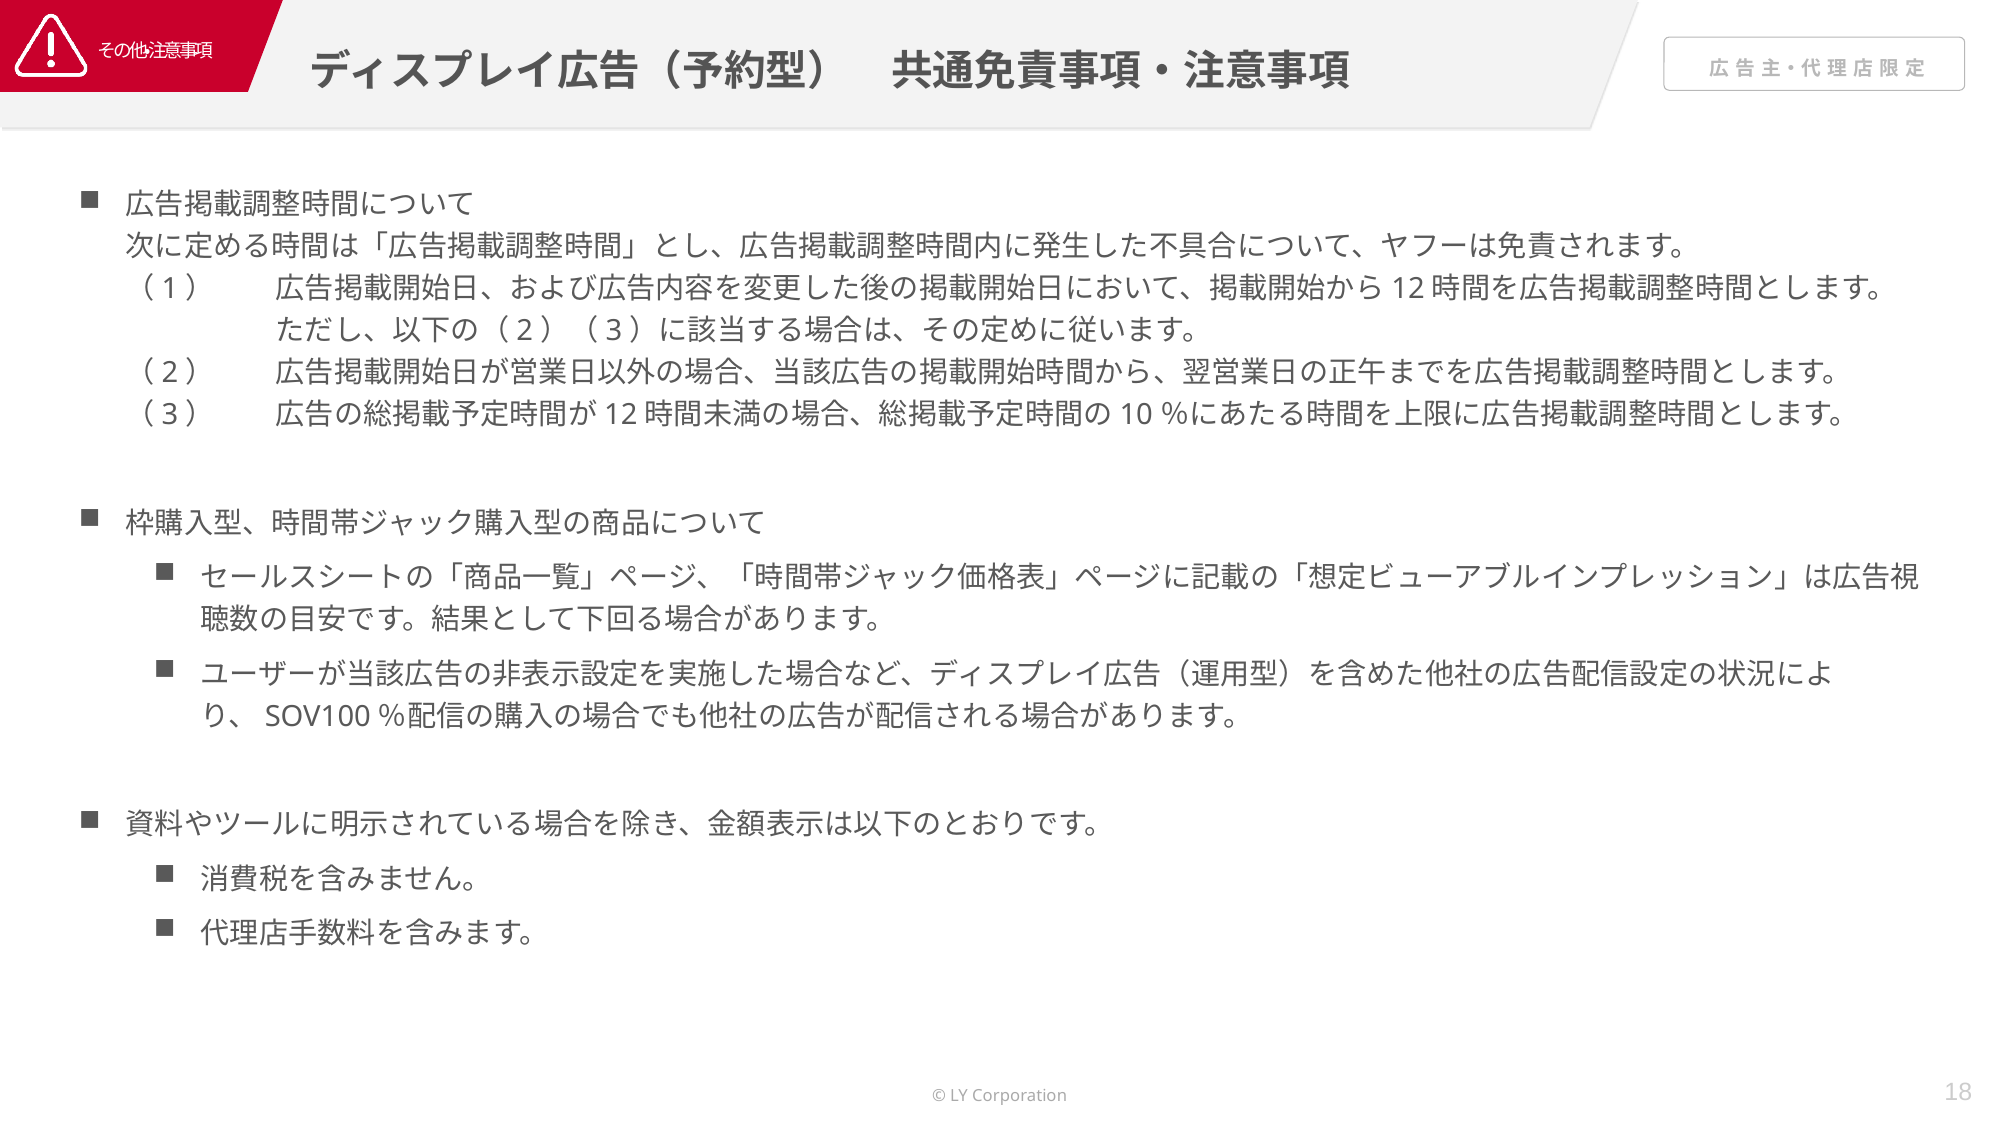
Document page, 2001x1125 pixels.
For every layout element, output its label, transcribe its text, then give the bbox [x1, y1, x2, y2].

list その他・注意事項 [97, 13, 240, 81]
picture [8, 4, 92, 87]
text_box 広告掲載調整時間について 次に定める時間は「広告掲載調整時間」とし、広告掲載調整時間内に発生した不具合について、ヤフーは免責されます。 （1） 広告掲載開始日、および広告内容を変更した後の掲載開始日において、掲載開始から12時間を広告掲載調整時間とします。 ただし、以下の（2）（3）に該当する場合は、その定めに従います。 （2） 広告掲載開始日が営業日以外の場合、当該広告の掲載開始時間から、翌営業日の正午までを広告掲載調整時間とします。 （3） 広告の総掲載予定時間が12時間未満の場合、総掲載予定時間の10％にあたる時間を上限に広告掲載調整時間とします。 枠購入型、時間帯ジャック購入型の商品について セールスシートの「商品一覧」ページ、「時間帯ジャック価格表」ページに記載の「想定ビューアブルインプレッション」は広告視聴数の目安です。結果として下回る場合があります。 ユーザーが当該広告の非表示設定を実施した場合など、ディスプレイ広告（運用型）を含めた他社の広告配信設定の状況により、SOV100％配信の購入の場合でも他社の広告が配信される場合があります。 資料やツールに明示されている場合を除き、金額表示は以下のとおりです。 消費税を含みません。 代理店手数料を含みます。 [78, 178, 1922, 950]
list ディスプレイ広告（予約型） 共通免責事項・注意事項 [309, 41, 1645, 97]
